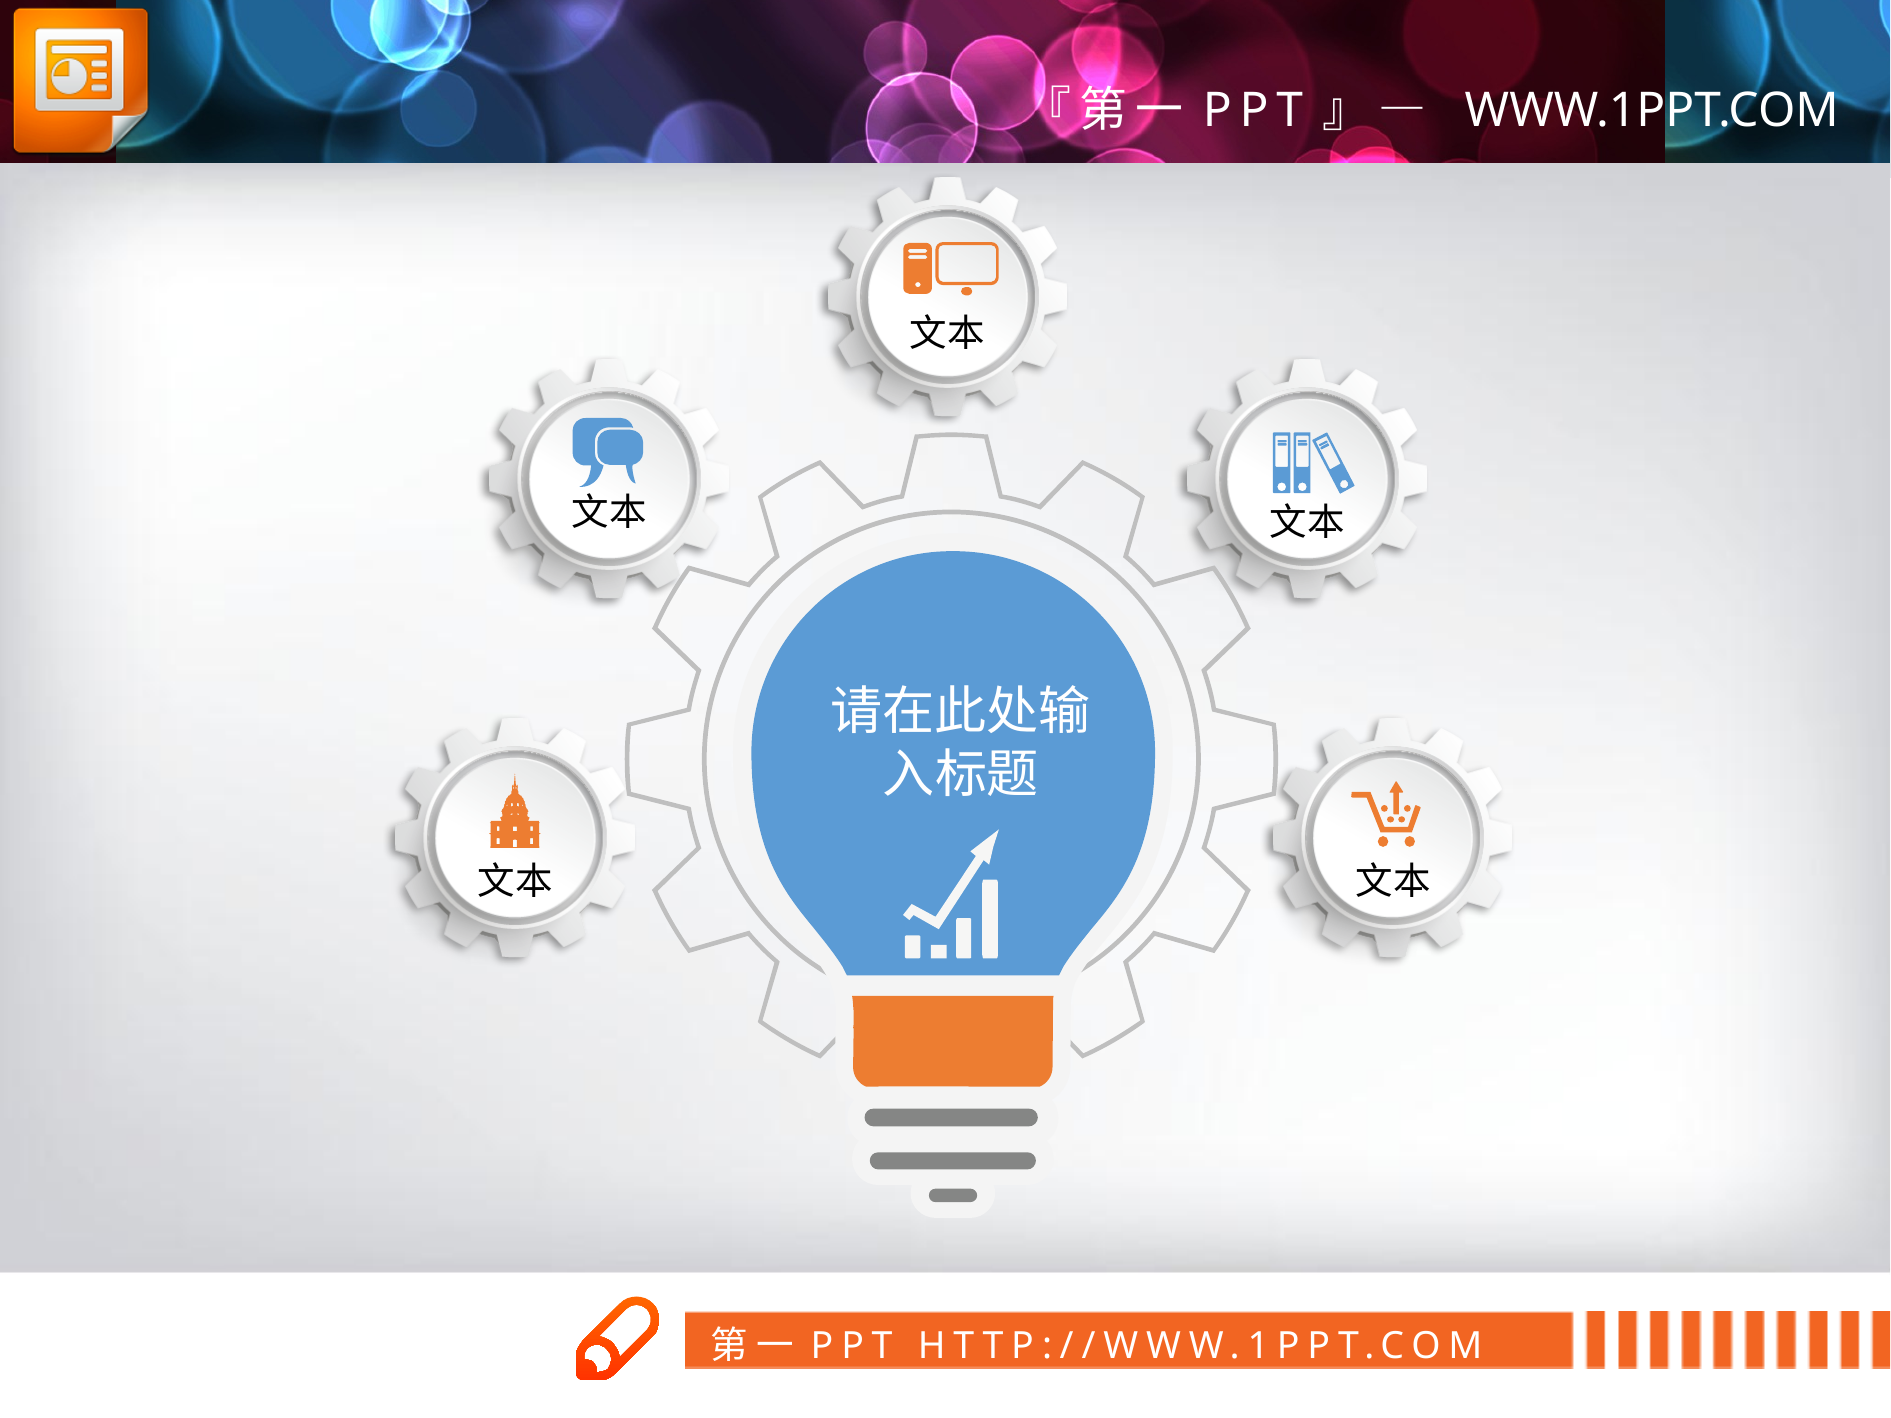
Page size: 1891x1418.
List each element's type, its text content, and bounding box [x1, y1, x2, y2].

text_box [638, 612, 702, 725]
text_box [956, 918, 972, 959]
picture [685, 1311, 1891, 1369]
text_box [864, 1108, 1038, 1127]
text_box [732, 533, 1173, 1218]
text_box [852, 995, 1054, 1087]
text_box [928, 1188, 978, 1203]
text_box [639, 793, 835, 1059]
text_box 请在此处输入标题 [788, 668, 1133, 813]
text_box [1272, 432, 1355, 494]
text_box [751, 551, 1156, 976]
text_box [732, 432, 1181, 588]
text_box [930, 944, 947, 959]
text_box [701, 509, 1201, 975]
text_box [982, 879, 998, 959]
text_box [1201, 612, 1269, 726]
text_box [904, 935, 921, 959]
picture [0, 0, 1891, 1275]
text_box [1071, 792, 1268, 1059]
text_box [903, 829, 999, 930]
text_box [869, 1152, 1036, 1170]
